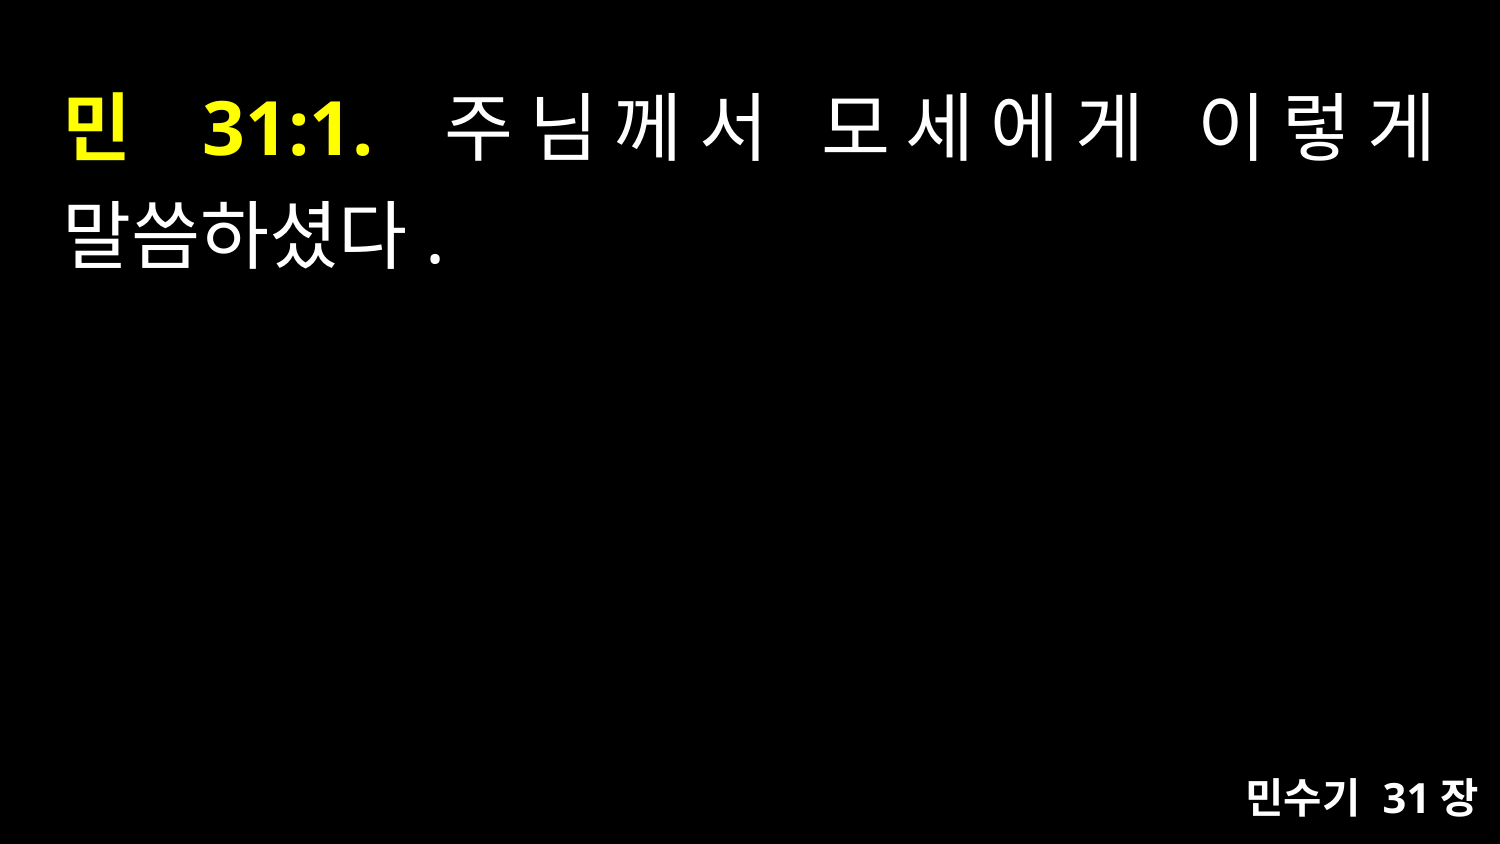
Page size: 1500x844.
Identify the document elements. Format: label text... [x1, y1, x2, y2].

subtitle 민수기 31장 [916, 770, 1500, 844]
title 민 31:1. 주님께서 모세에게 이렇게 말씀하셨다. [0, 0, 1500, 844]
